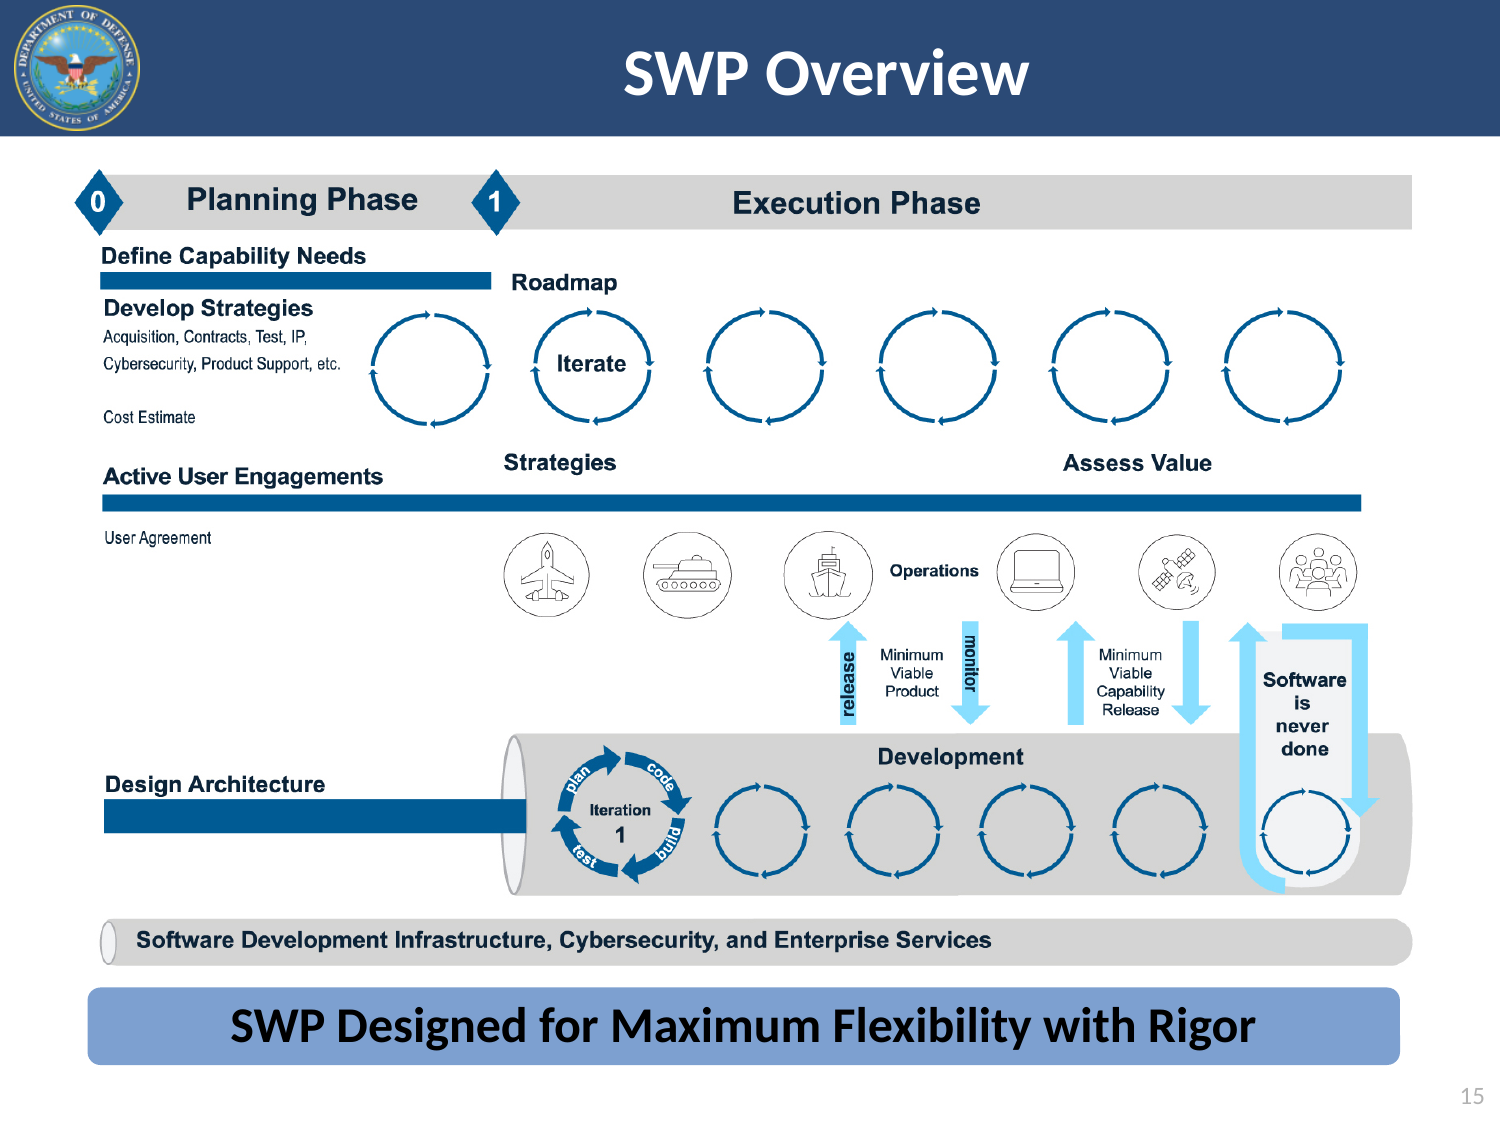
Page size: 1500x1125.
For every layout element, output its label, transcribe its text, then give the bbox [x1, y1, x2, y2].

picture [55, 143, 1445, 1006]
picture [14, 5, 140, 131]
title SWP Overview [153, 0, 1500, 137]
text_box SWP Designed for Maximum Flexibility with Rigor [85, 1014, 1403, 1068]
slide_number 15 [1162, 1065, 1500, 1125]
